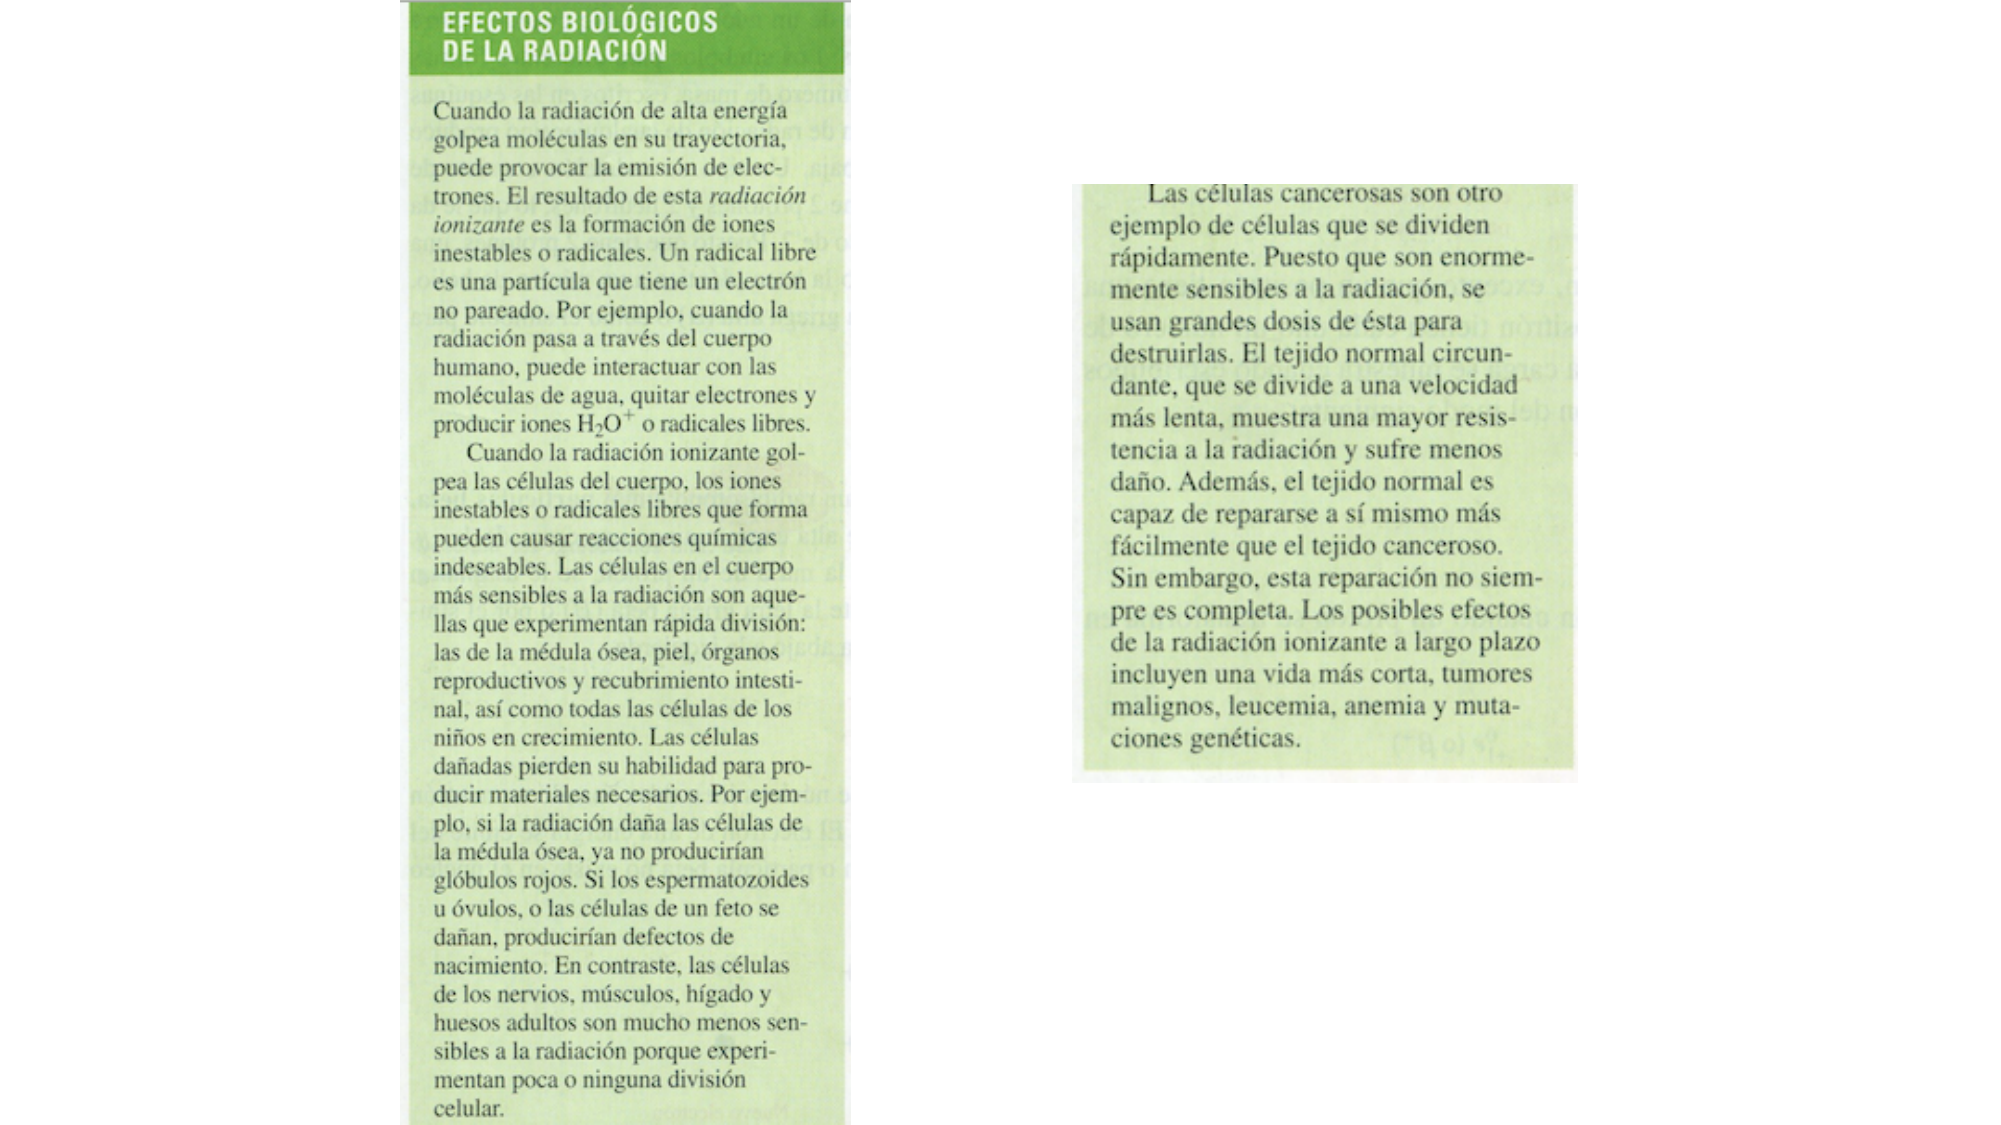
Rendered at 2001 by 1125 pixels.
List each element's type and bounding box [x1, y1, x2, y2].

picture [1072, 184, 1578, 783]
picture [400, 0, 851, 1125]
